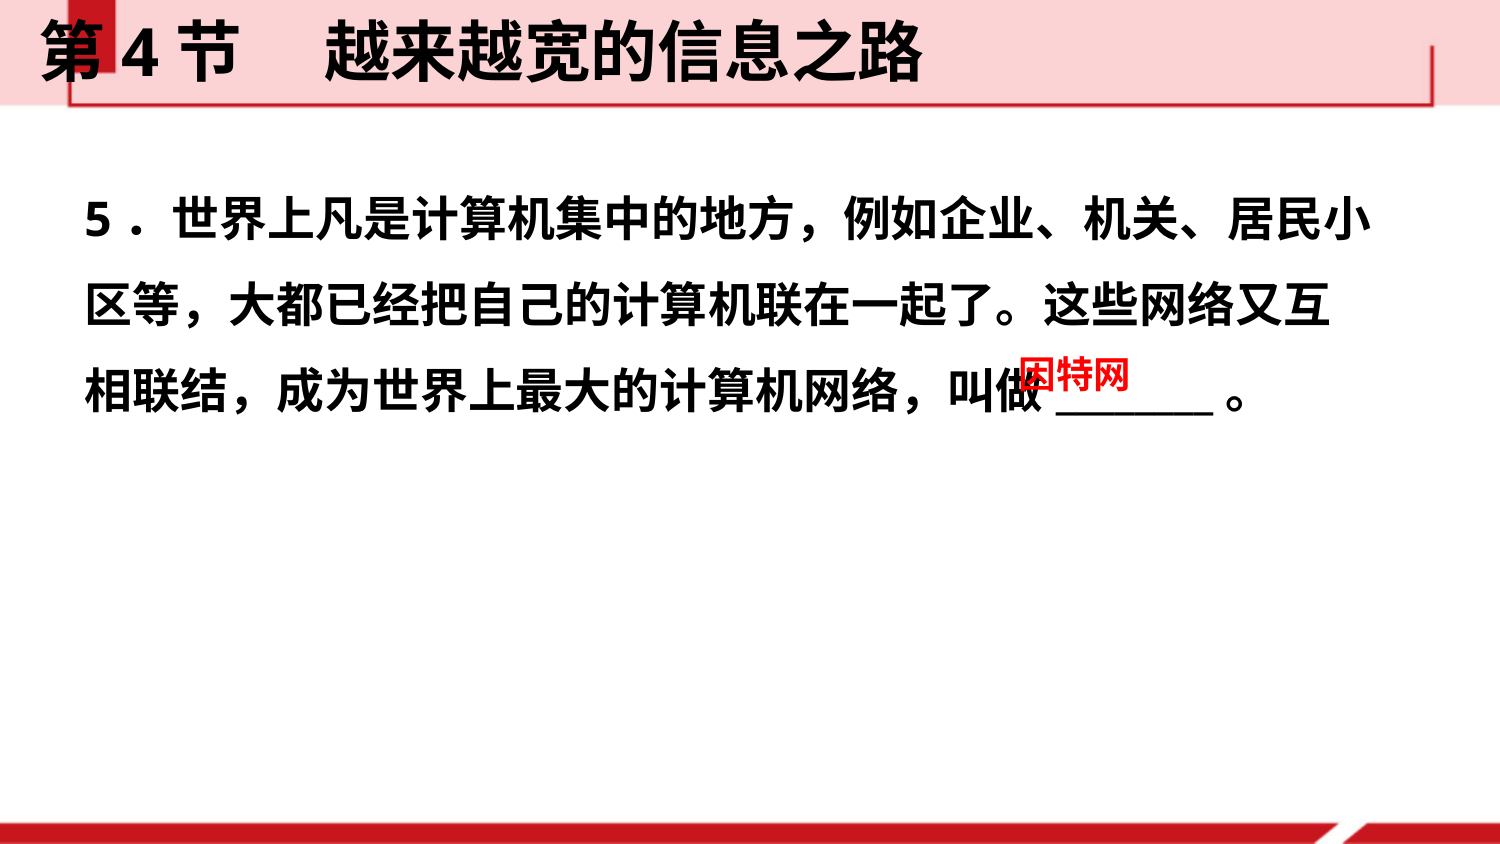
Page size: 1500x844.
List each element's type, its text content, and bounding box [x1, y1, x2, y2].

text_box 第4节 越来越宽的信息之路 [27, 3, 937, 96]
picture [0, 0, 1500, 844]
text_box 5．世界上凡是计算机集中的地方，例如企业、机关、居民小区等，大都已经把自己的计算机联在一起了。这些网络又互相联结，成为世界上最大的计算机网络，叫做________。 [73, 154, 1387, 424]
text_box 因特网 [1007, 345, 1143, 402]
